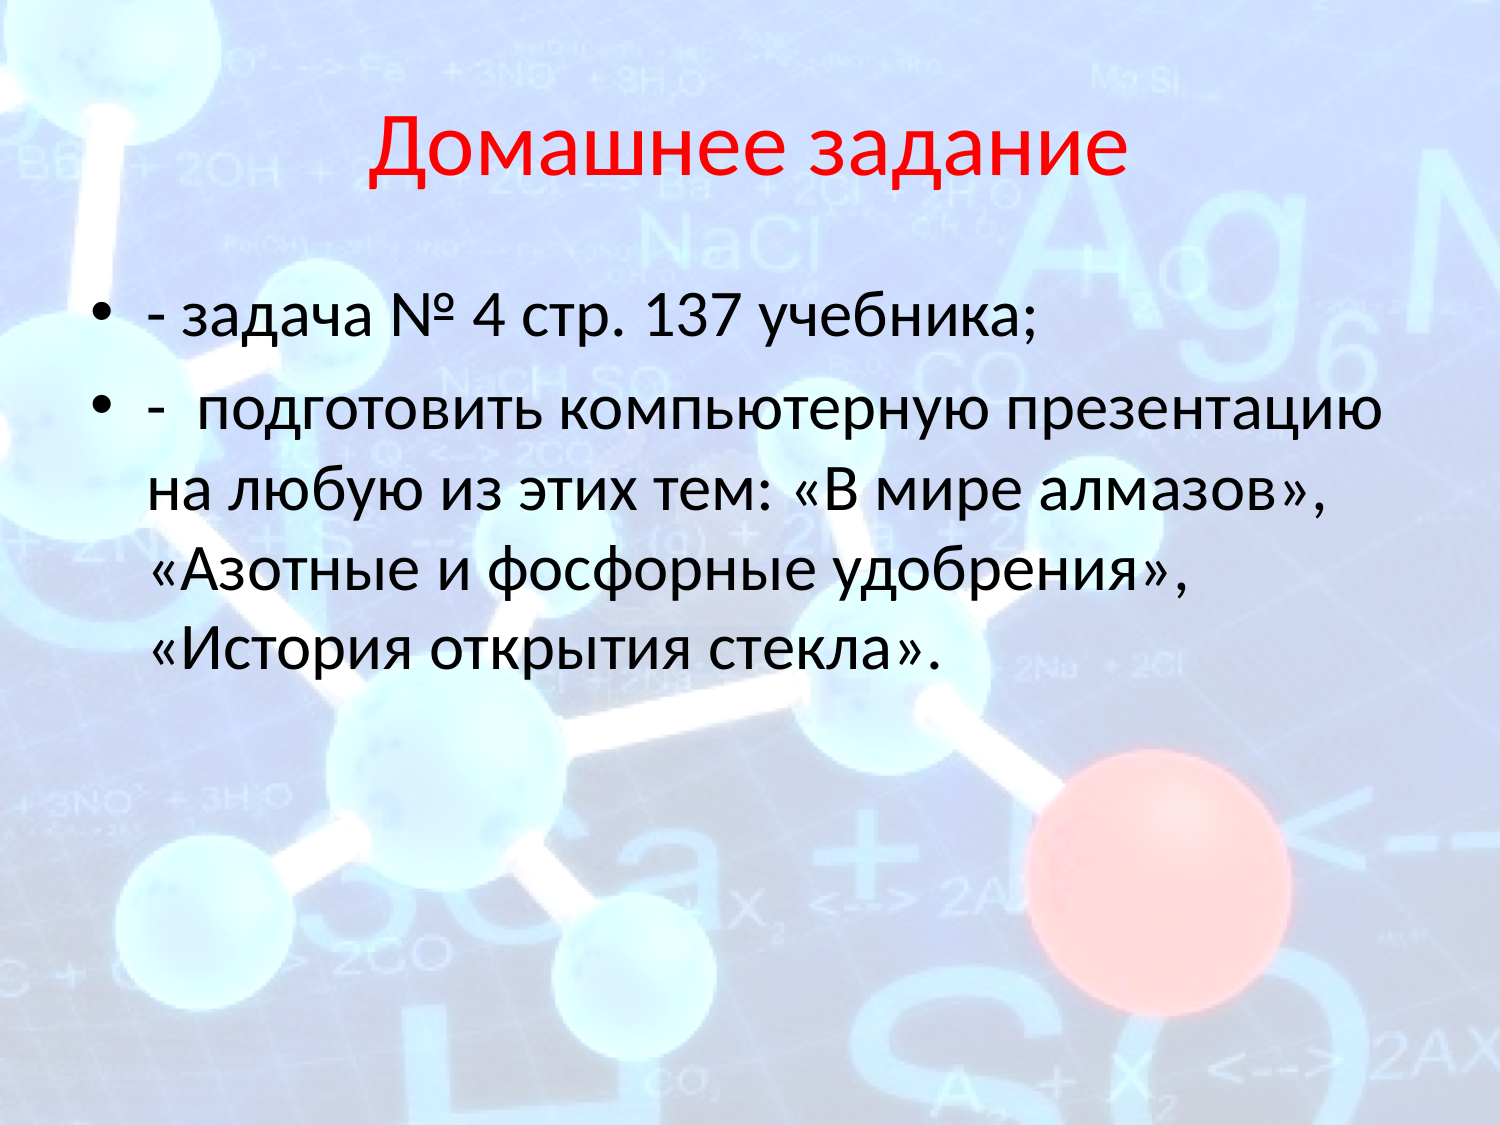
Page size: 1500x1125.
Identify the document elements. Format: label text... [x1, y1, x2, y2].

picture [0, 0, 1500, 1125]
list - задача № 4 стр. 137 учебника; - подготовить компьютерную презентацию на любую из этих тем: «В мире алмазов», «Азотные и фосфорные удобрения», «История открытия стекла». [75, 262, 1425, 1005]
title Домашнее задание [75, 45, 1425, 233]
